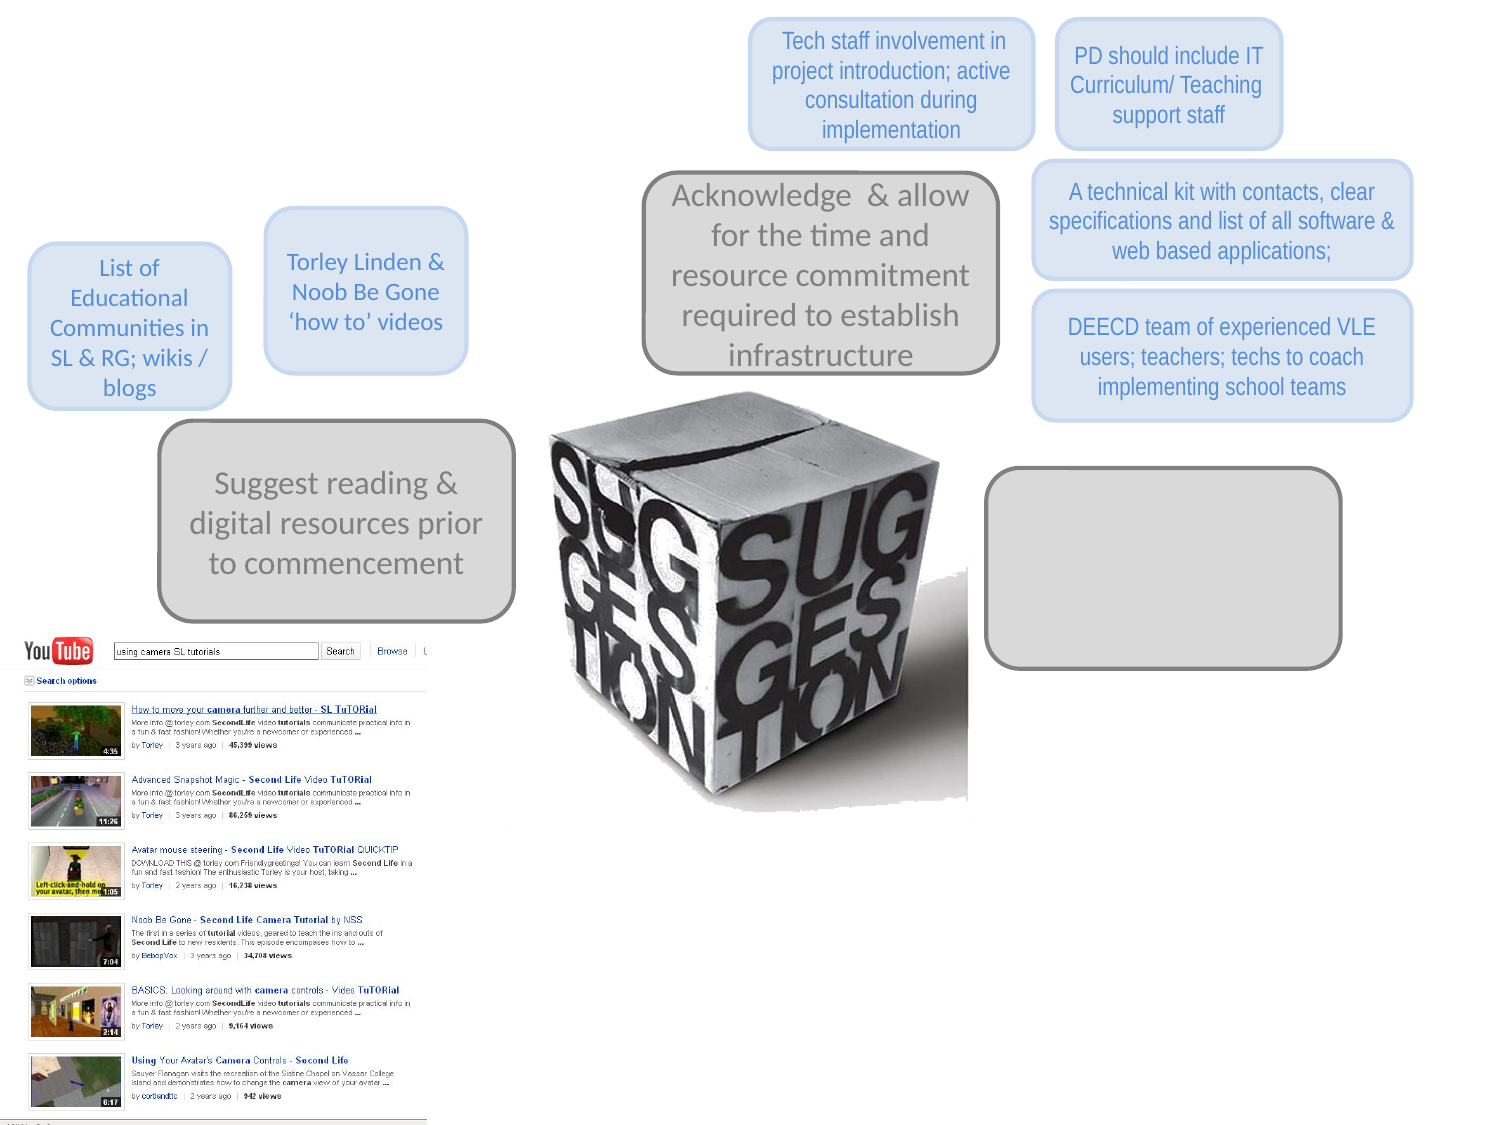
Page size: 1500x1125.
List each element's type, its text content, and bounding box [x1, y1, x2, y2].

text_box List of Educational Communities in SL & RG; wikis / blogs [27, 241, 233, 411]
text_box Acknowledge & allow for the time and resource commitment required to establish infrastructure [641, 170, 1001, 374]
picture [0, 633, 427, 1125]
text_box PD should include IT Curriculum/ Teaching support staff [1054, 16, 1284, 152]
text_box A technical kit with contacts, clear specifications and list of all software & web based applications; [1031, 158, 1414, 282]
text_box Suggest reading & digital resources prior to commencement [157, 418, 496, 624]
text_box [984, 465, 1343, 671]
text_box Tech staff involvement in project introduction; active consultation during implementation [747, 16, 1036, 152]
picture [501, 361, 971, 830]
text_box DEECD team of experienced VLE users; teachers; techs to coach implementing school teams [1031, 288, 1414, 423]
text_box Torley Linden & Noob Be Gone ‘how to’ videos [263, 205, 469, 376]
